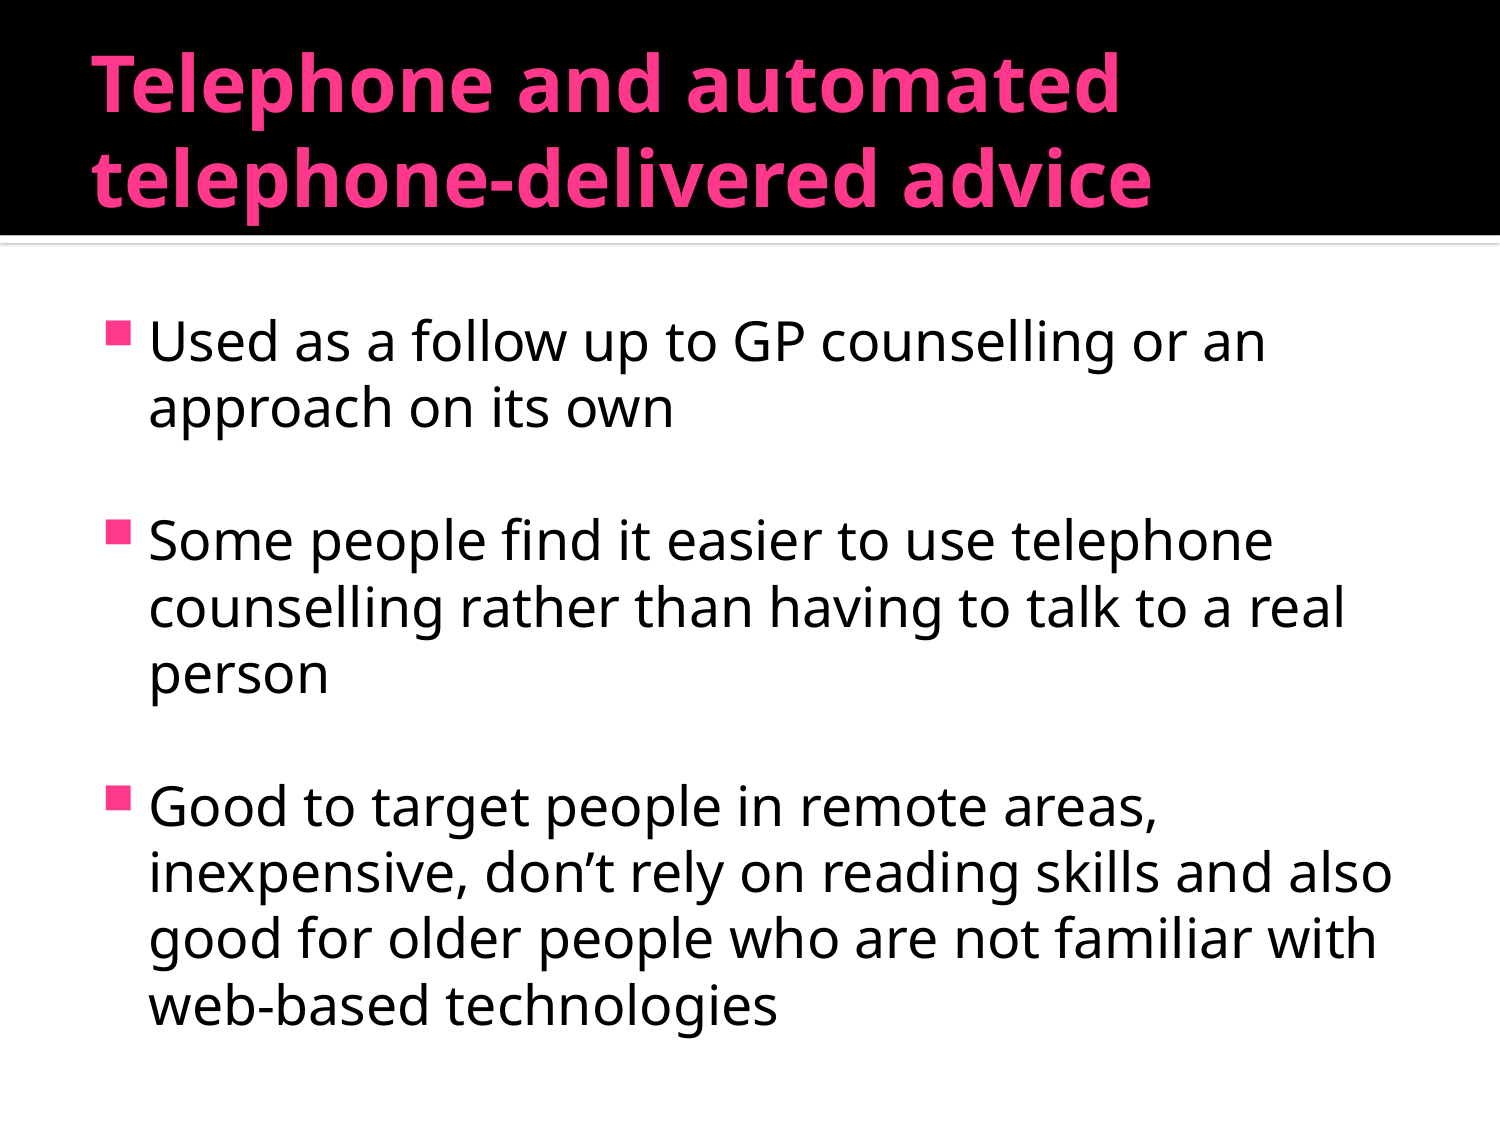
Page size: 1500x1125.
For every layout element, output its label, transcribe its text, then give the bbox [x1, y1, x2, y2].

title Telephone and automated telephone-delivered advice [75, 25, 1425, 231]
list Used as a follow up to GP counselling or an approach on its own Some people find it easier to use telephone counselling rather than having to talk to a real person Good to target people in remote areas, inexpensive, don’t rely on reading skills and also good for older people who are not familiar with web-based technologies [75, 291, 1425, 1050]
